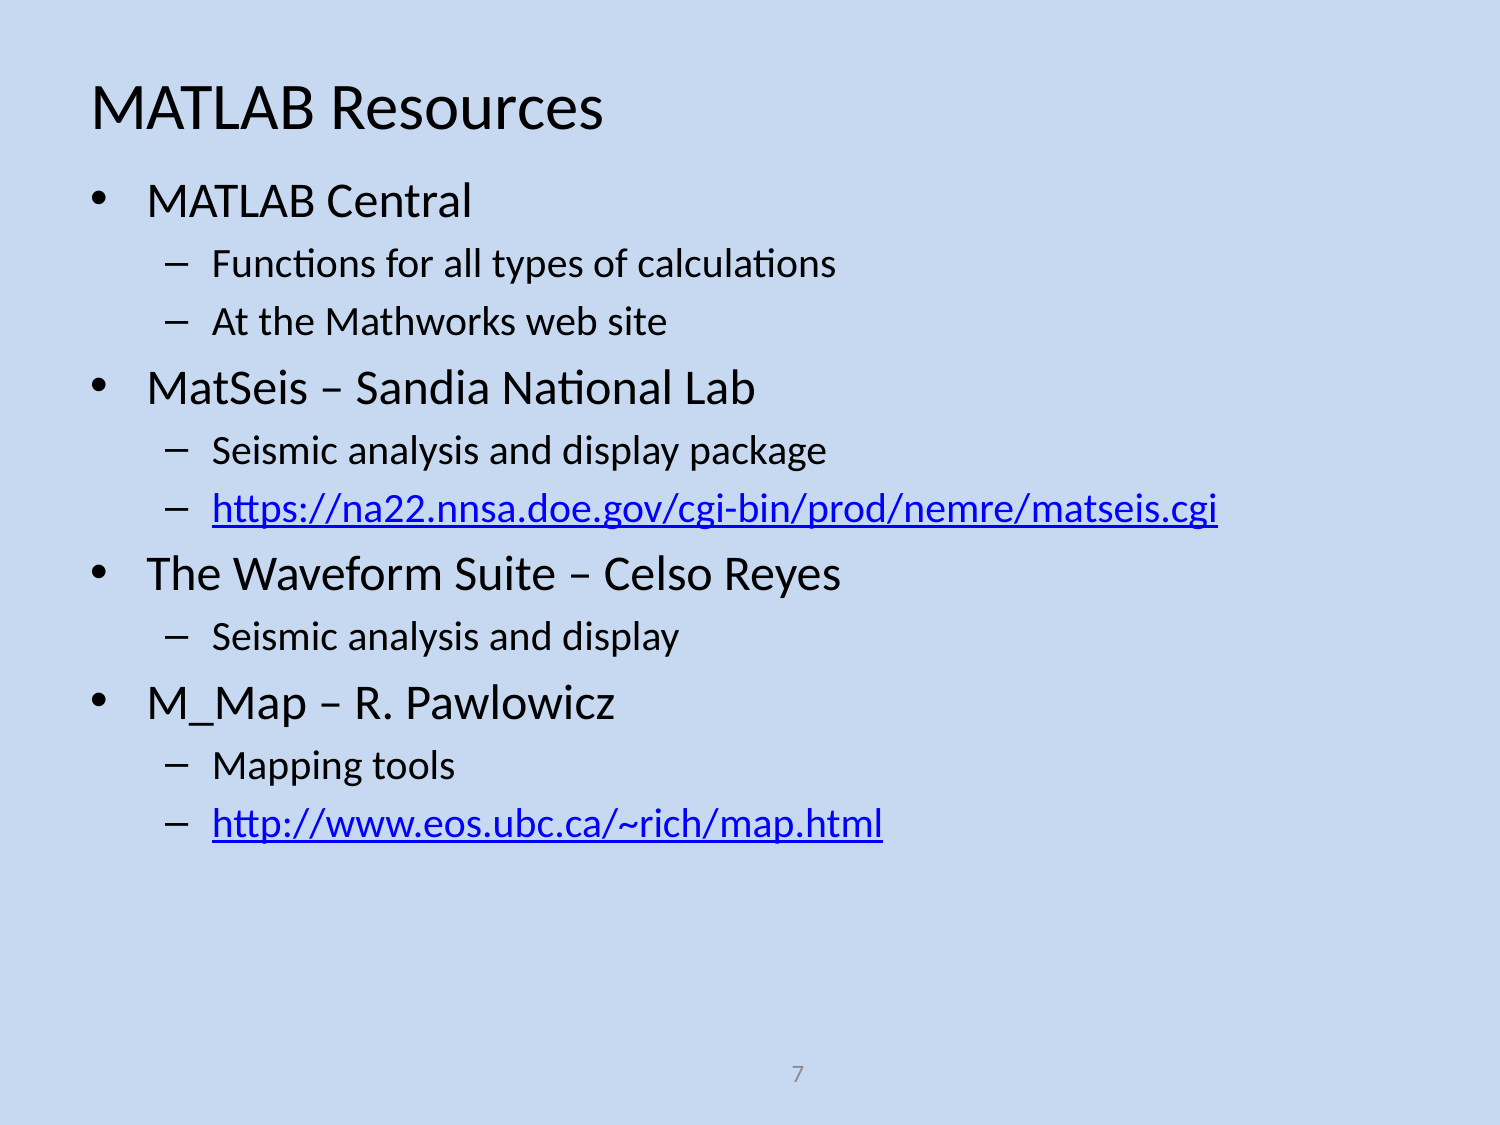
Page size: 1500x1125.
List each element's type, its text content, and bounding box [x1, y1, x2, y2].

list MATLAB Central Functions for all types of calculations At the Mathworks web site MatSeis – Sandia National Lab Seismic analysis and display package https://na22.nnsa.doe.gov/cgi-bin/prod/nemre/matseis.cgi The Waveform Suite – Celso Reyes Seismic analysis and display M_Map – R. Pawlowicz Mapping tools http://www.eos.ubc.ca/~rich/map.html [75, 160, 1425, 1021]
slide_number 7 [622, 1042, 973, 1103]
title MATLAB Resources [75, 45, 1425, 160]
